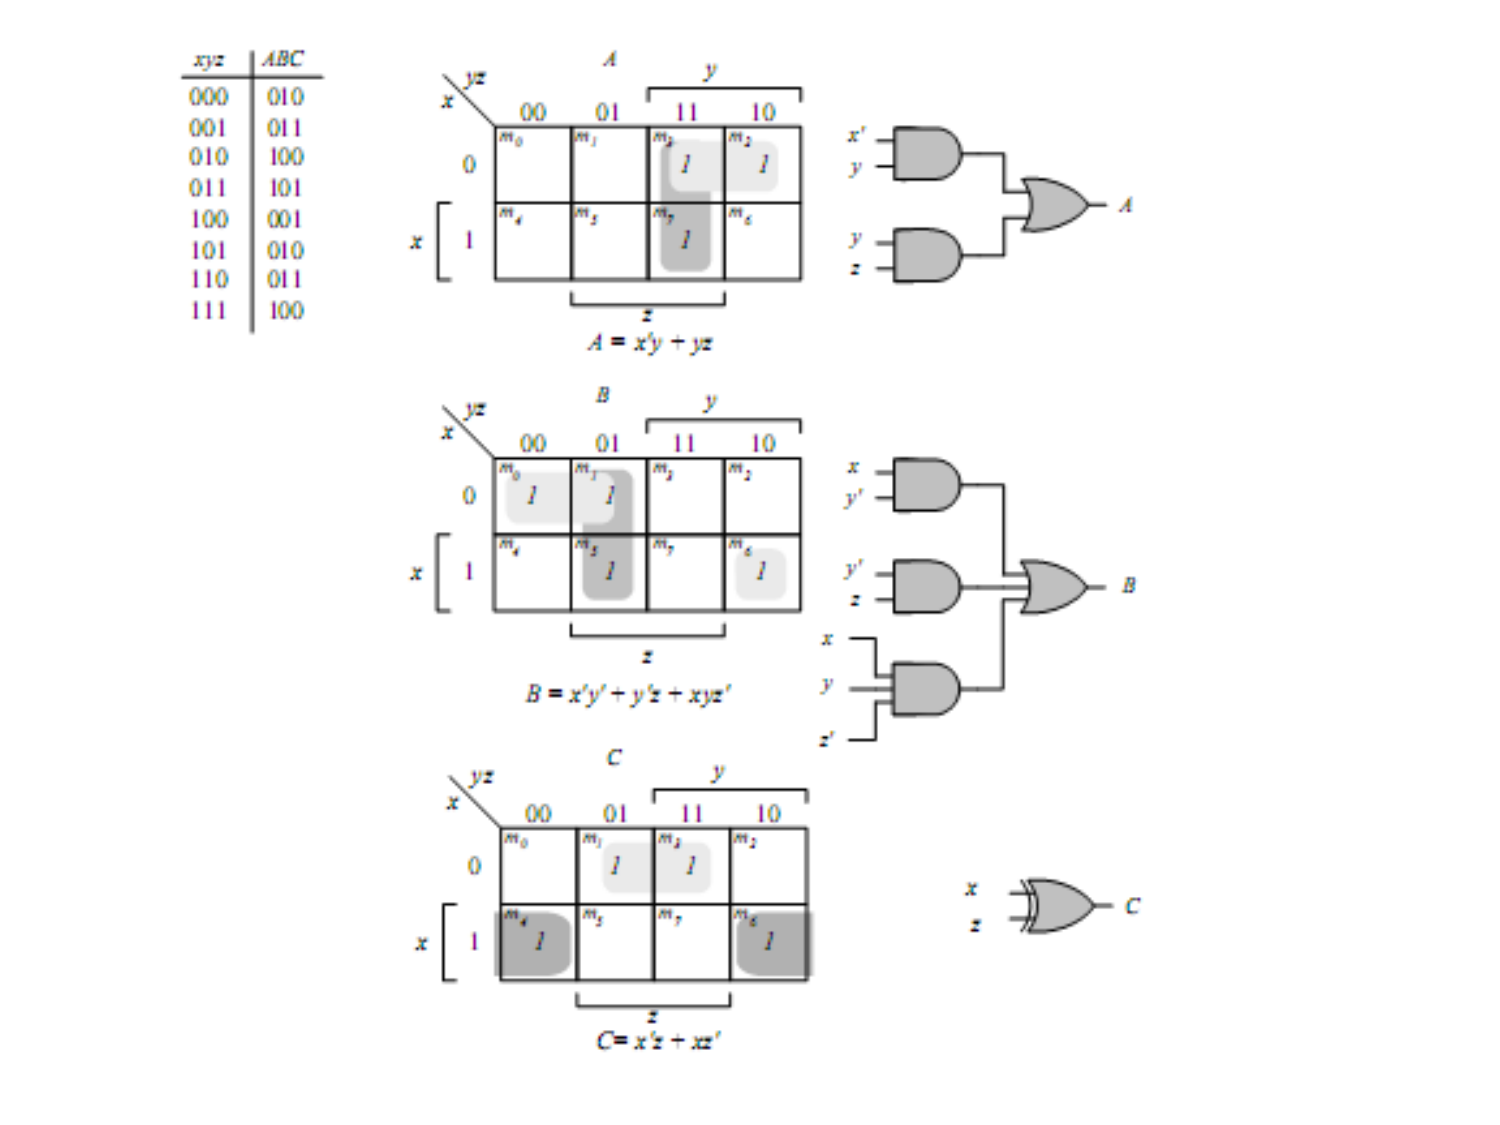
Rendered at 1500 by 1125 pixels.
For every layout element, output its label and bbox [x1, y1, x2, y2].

picture [124, 0, 1176, 1090]
